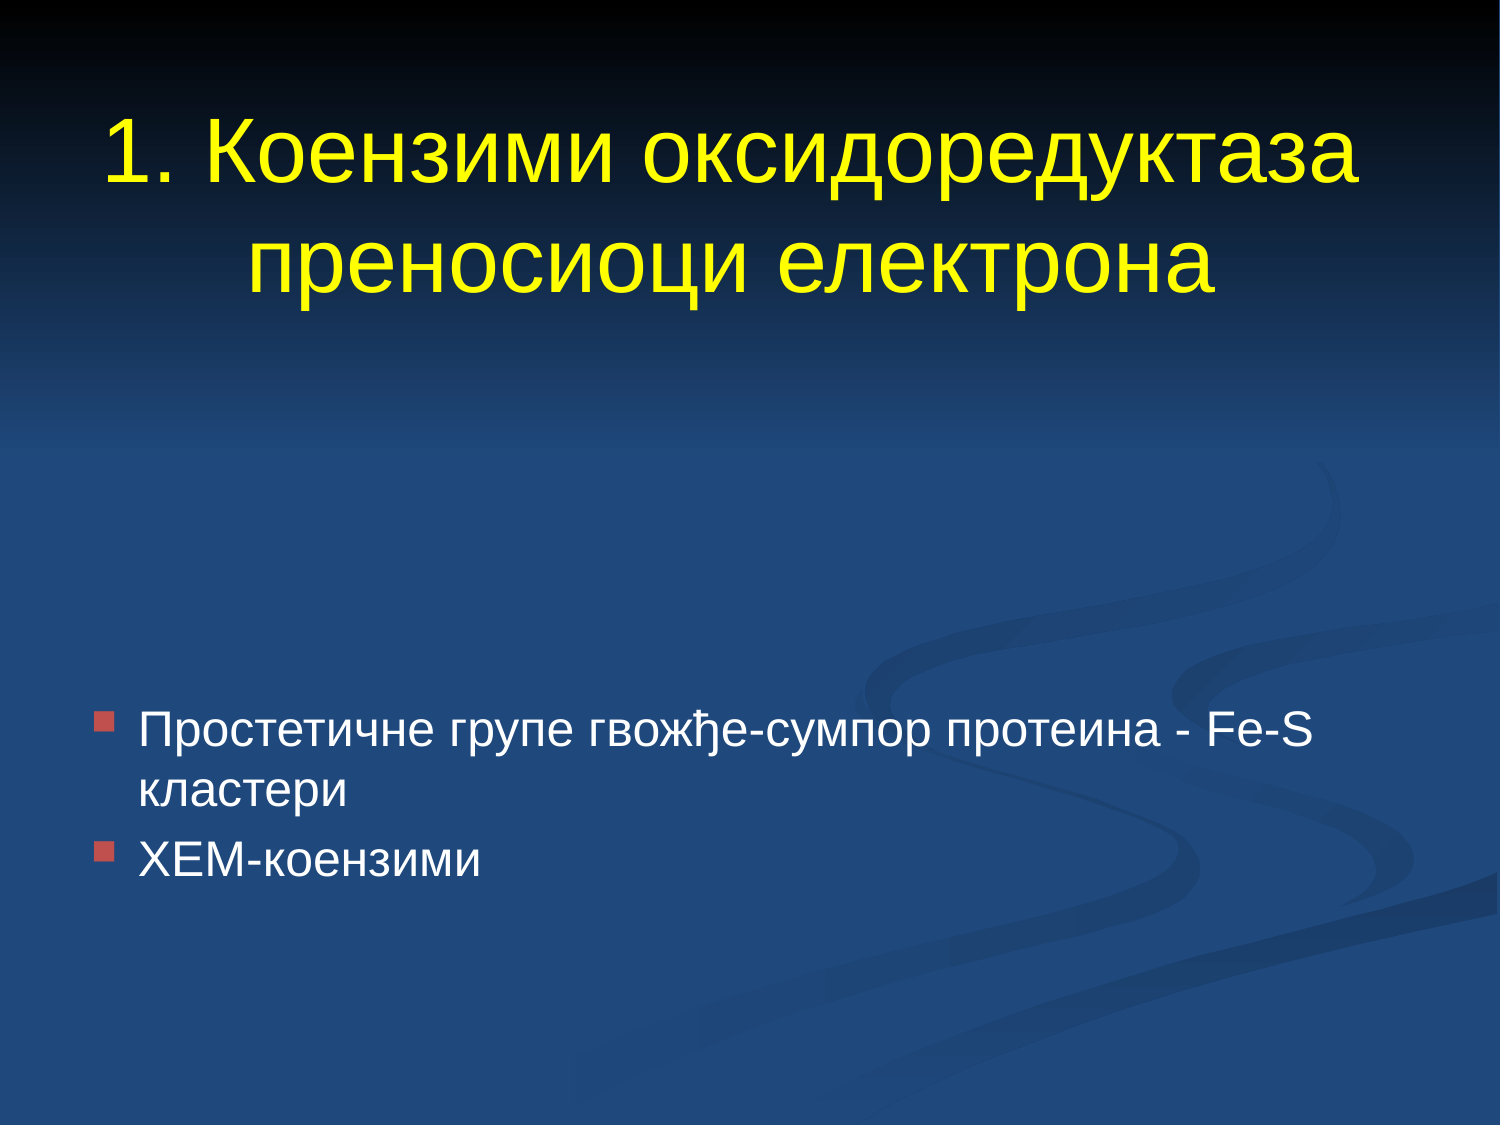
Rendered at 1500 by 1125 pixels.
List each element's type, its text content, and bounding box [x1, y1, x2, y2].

list Простетичне групе гвожђе-сумпор протеина - Fе-S кластери ХЕМ-коензими [1, 350, 1500, 1125]
title 1. Коензими оксидоредуктаза преносиоци електрона [50, 112, 1413, 350]
